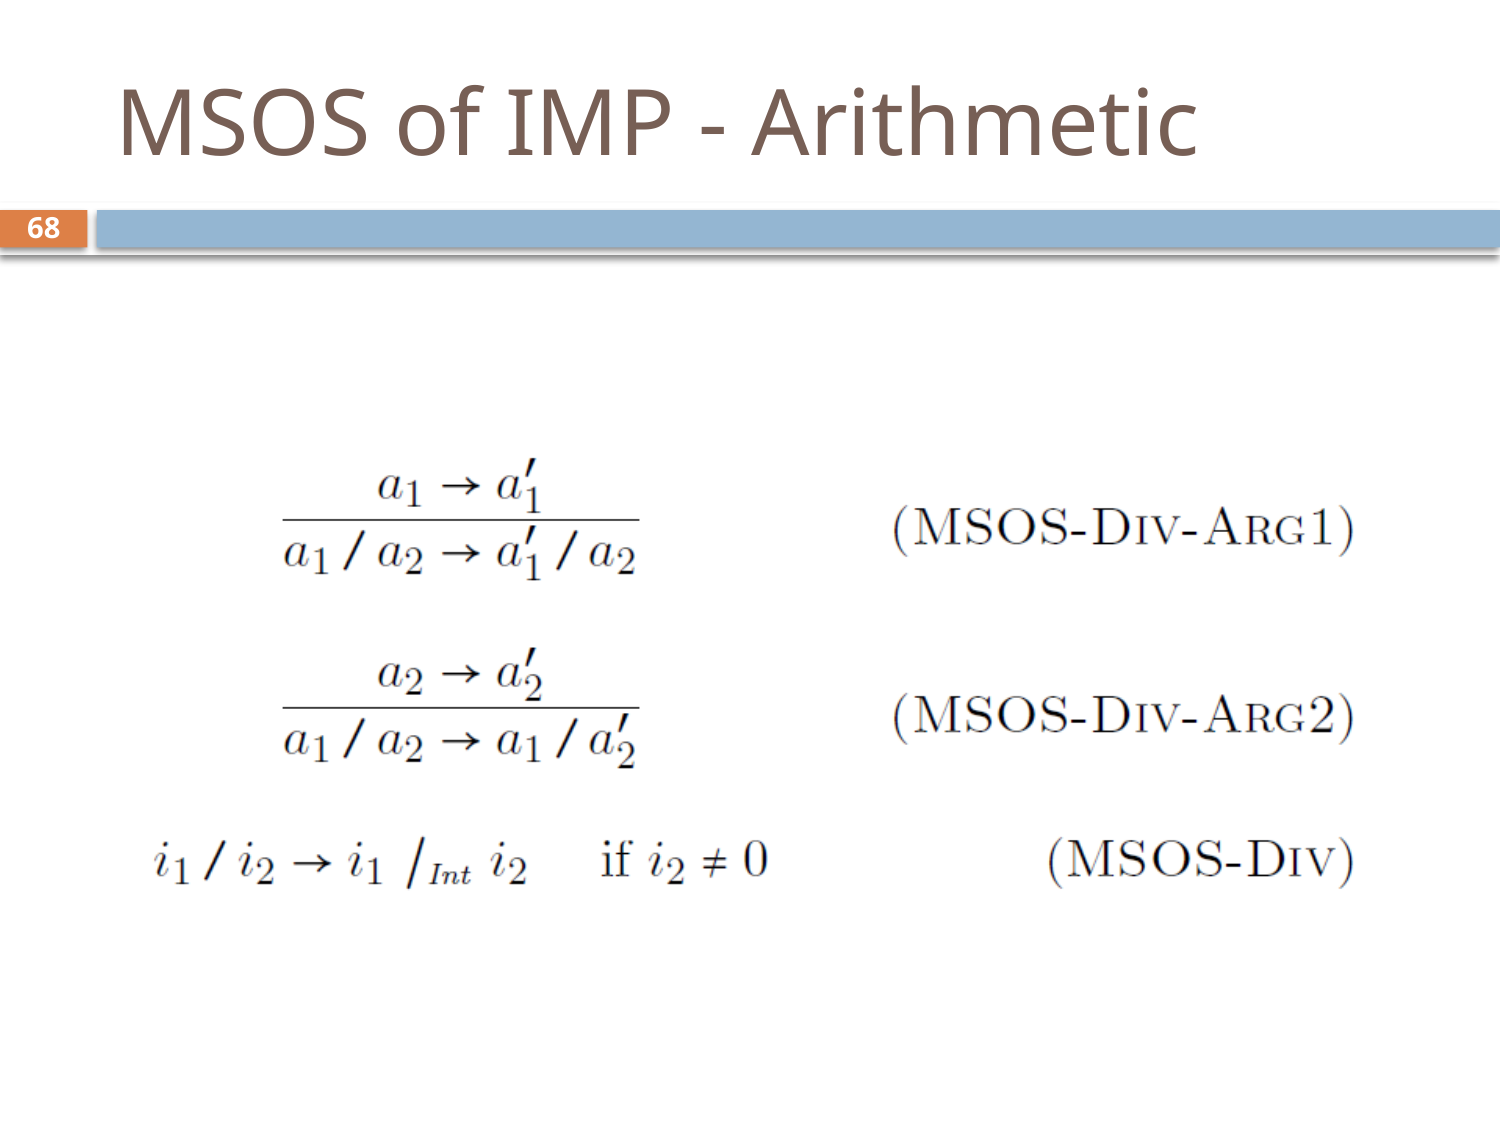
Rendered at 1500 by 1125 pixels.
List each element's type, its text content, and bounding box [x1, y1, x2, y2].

picture [139, 449, 1361, 901]
title MSOS of IMP - Arithmetic [100, 37, 1438, 200]
slide_number 68 [0, 208, 88, 249]
